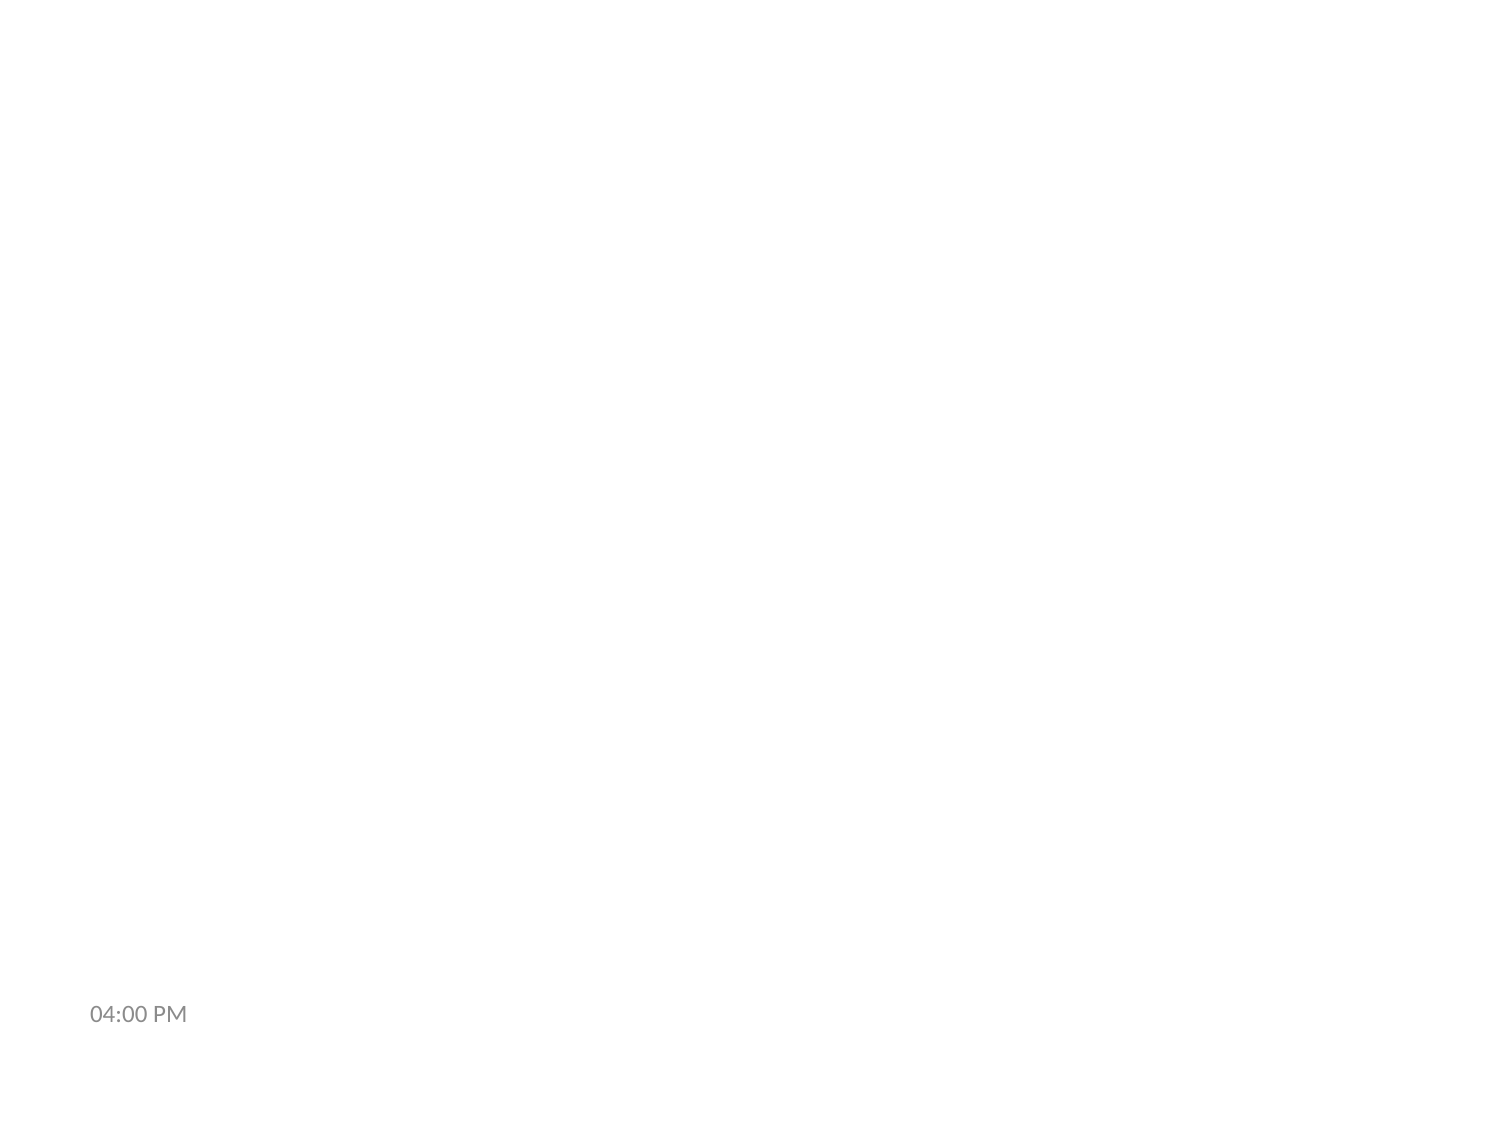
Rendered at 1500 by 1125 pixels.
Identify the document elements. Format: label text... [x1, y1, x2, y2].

text_box 3:35 PM [75, 982, 425, 1043]
